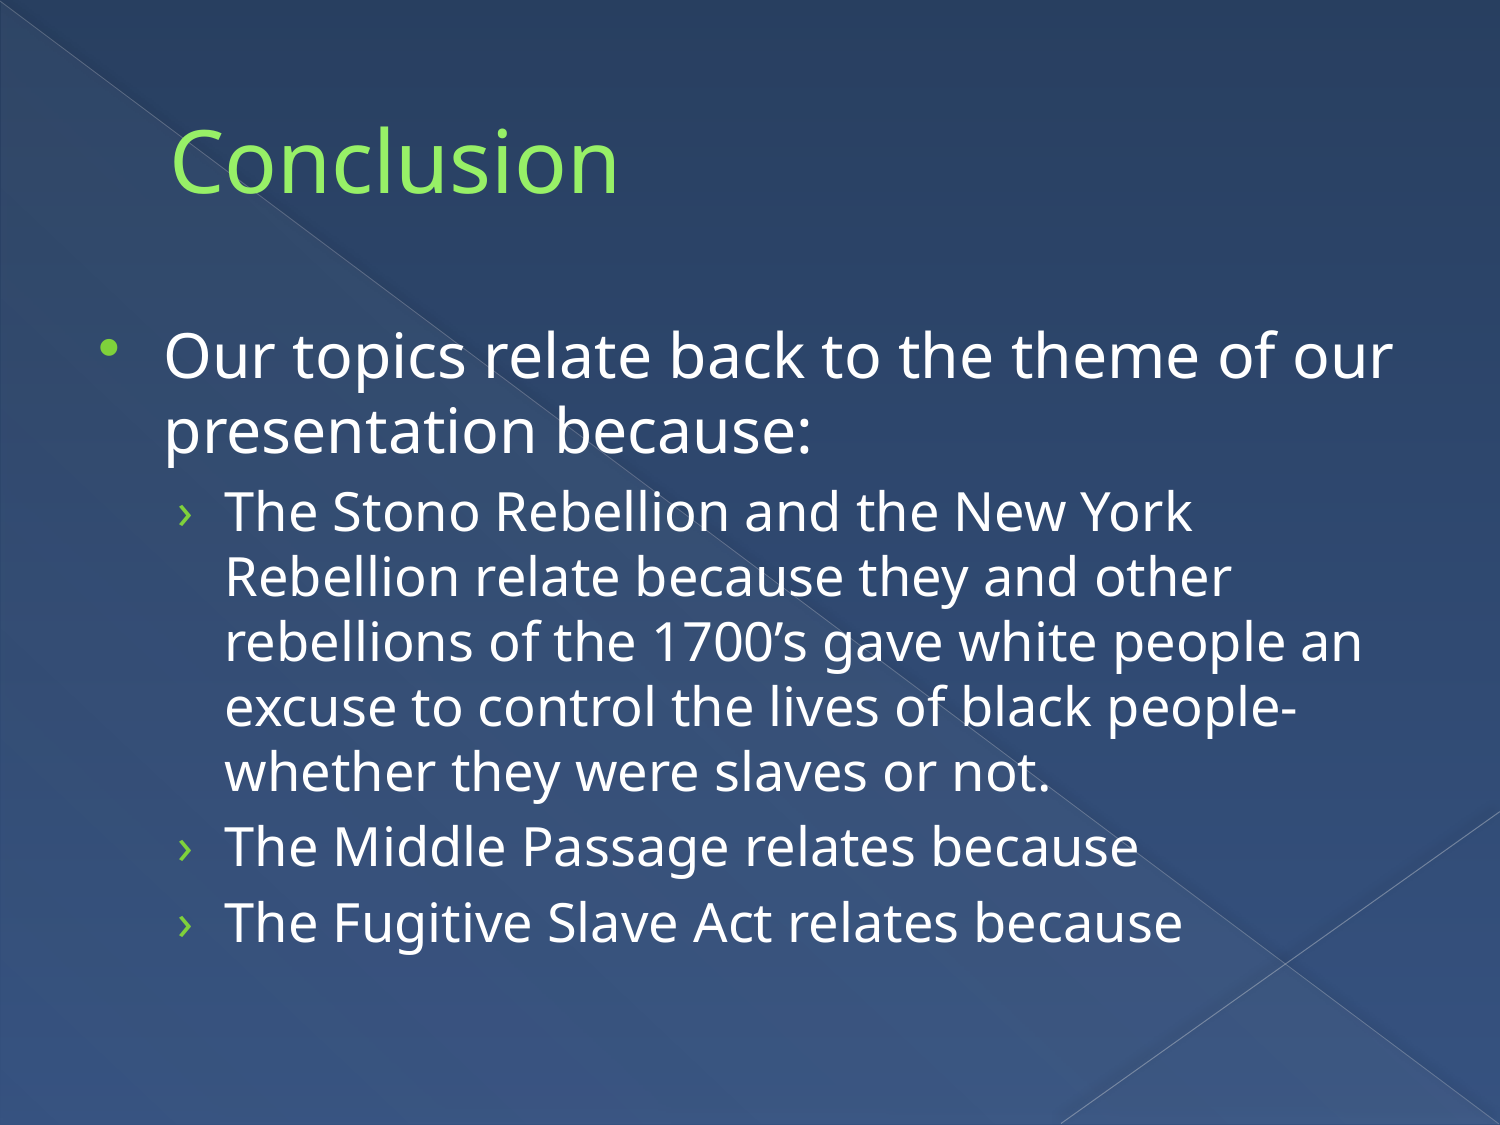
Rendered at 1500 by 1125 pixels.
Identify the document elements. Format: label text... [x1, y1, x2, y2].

title Conclusion [75, 43, 1425, 274]
list Our topics relate back to the theme of our presentation because: The Stono Rebellion and the New York Rebellion relate because they and other rebellions of the 1700’s gave white people an excuse to control the lives of black people- whether they were slaves or not. The Middle Passage relates because The Fugitive Slave Act relates because [74, 308, 1426, 1060]
